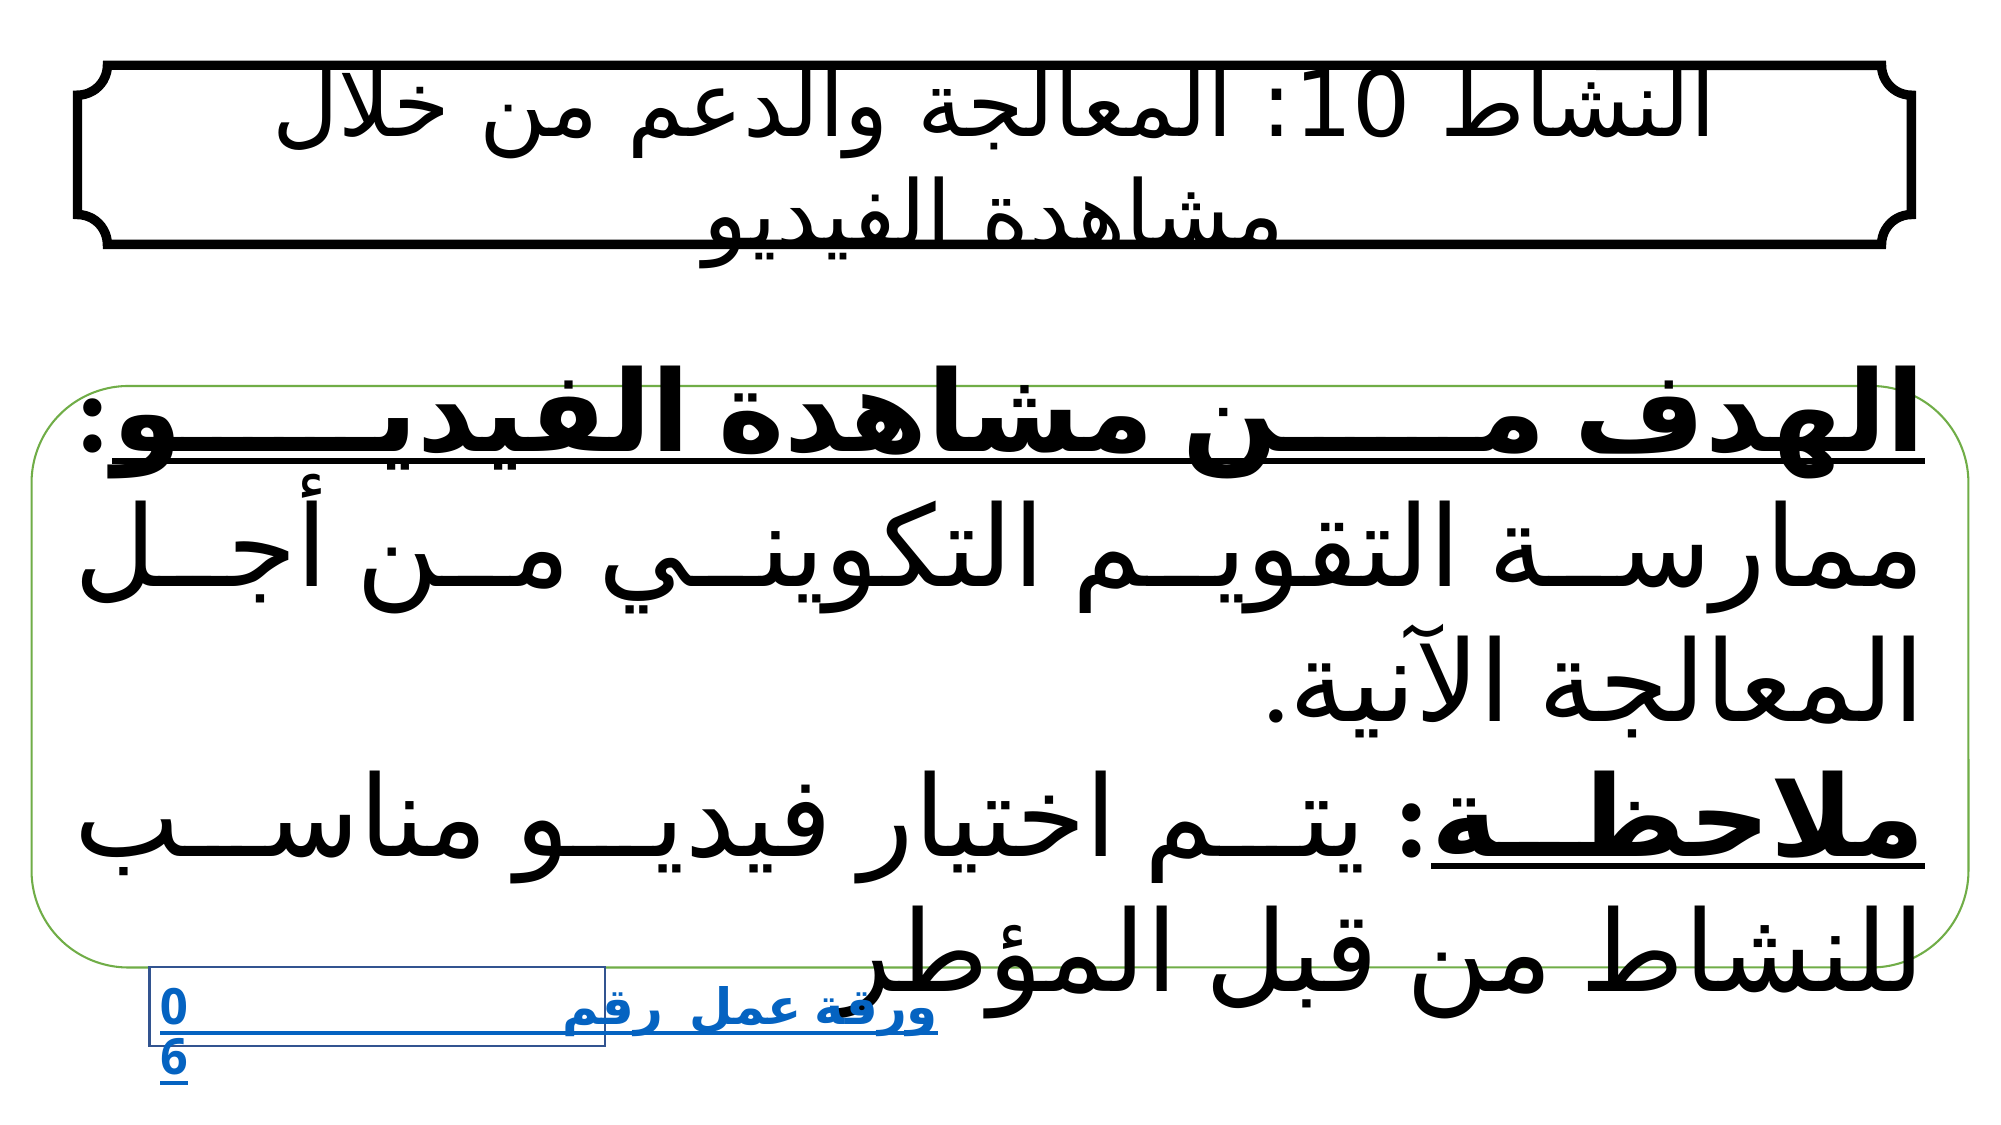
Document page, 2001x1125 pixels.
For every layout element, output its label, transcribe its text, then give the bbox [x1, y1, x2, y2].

text_box النشاط 10: المعالجة والدعم من خلال مشاهدة الفيديو [76, 64, 1913, 246]
text_box الهدف من مشاهدة الفيديو: ممارسة التقويم التكويني من أجل المعالجة الآنية. ملاحظة: يتم اختيار فيديو مناسب للنشاط من قبل المؤطر [30, 384, 1970, 969]
text_box ورقة عمل رقم 06 [148, 966, 606, 1047]
